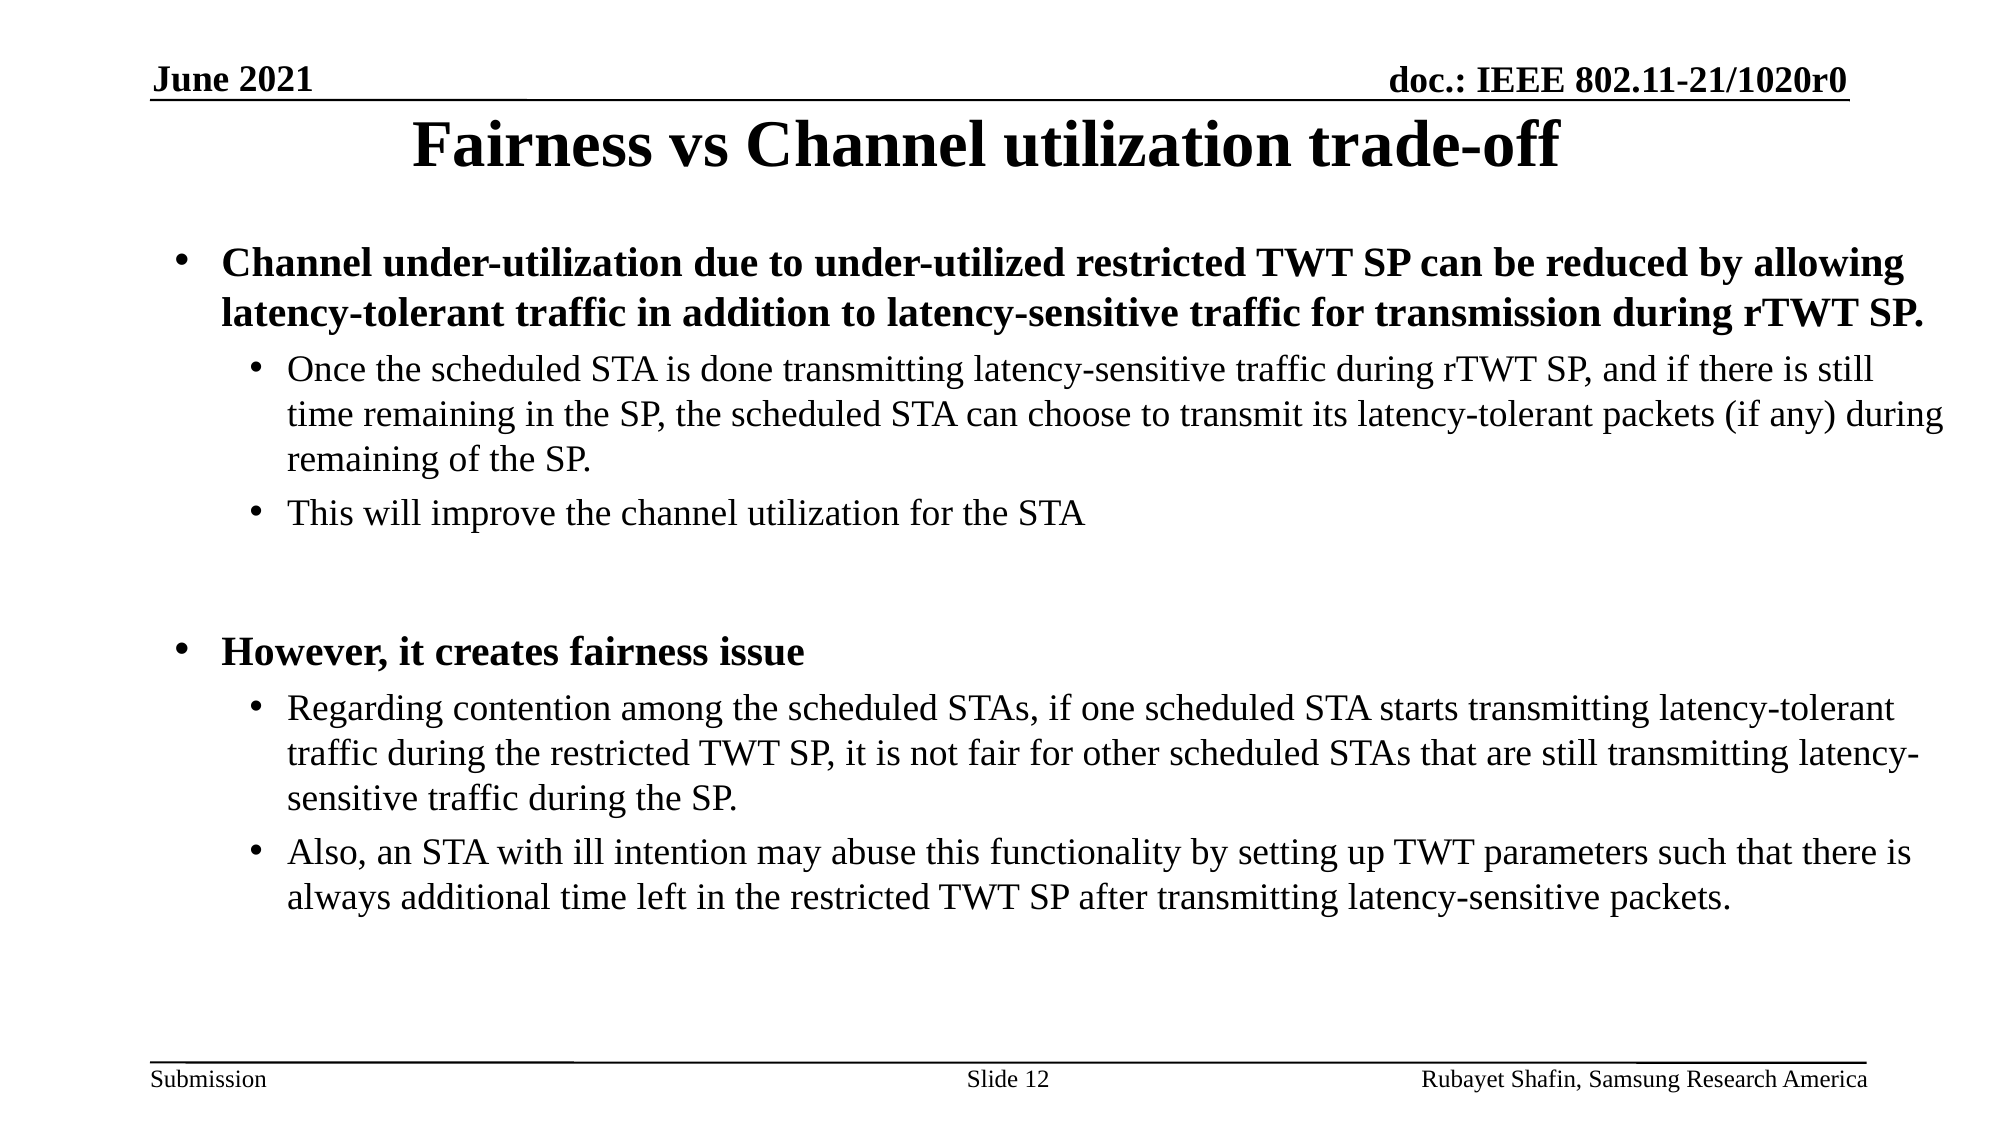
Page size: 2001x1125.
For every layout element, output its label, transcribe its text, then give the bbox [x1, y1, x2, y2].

slide_number Slide 12 [950, 1061, 1067, 1123]
footer Rubayet Shafin, Samsung Research America [1171, 1061, 1869, 1093]
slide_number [152, 54, 563, 100]
title Fairness vs Channel utilization trade-off [137, 51, 1838, 226]
list Channel under-utilization due to under-utilized restricted TWT SP can be reduced by allowing latency-tolerant traffic in addition to latency-sensitive traffic for transmission during rTWT SP. Once the scheduled STA is done transmitting latency-sensitive traffic during rTWT SP, and if there is still time remaining in the SP, the scheduled STA can choose to transmit its latency-tolerant packets (if any) during remaining of the SP. This will improve the channel utilization for the STA However, it creates fairness issue Regarding contention among the scheduled STAs, if one scheduled STA starts transmitting latency-tolerant traffic during the restricted TWT SP, it is not fair for other scheduled STAs that are still transmitting latency-sensitive traffic during the SP. Also, an STA with ill intention may abuse this functionality by setting up TWT parameters such that there is always additional time left in the restricted TWT SP after transmitting latency-sensitive packets. [74, 226, 1963, 1005]
